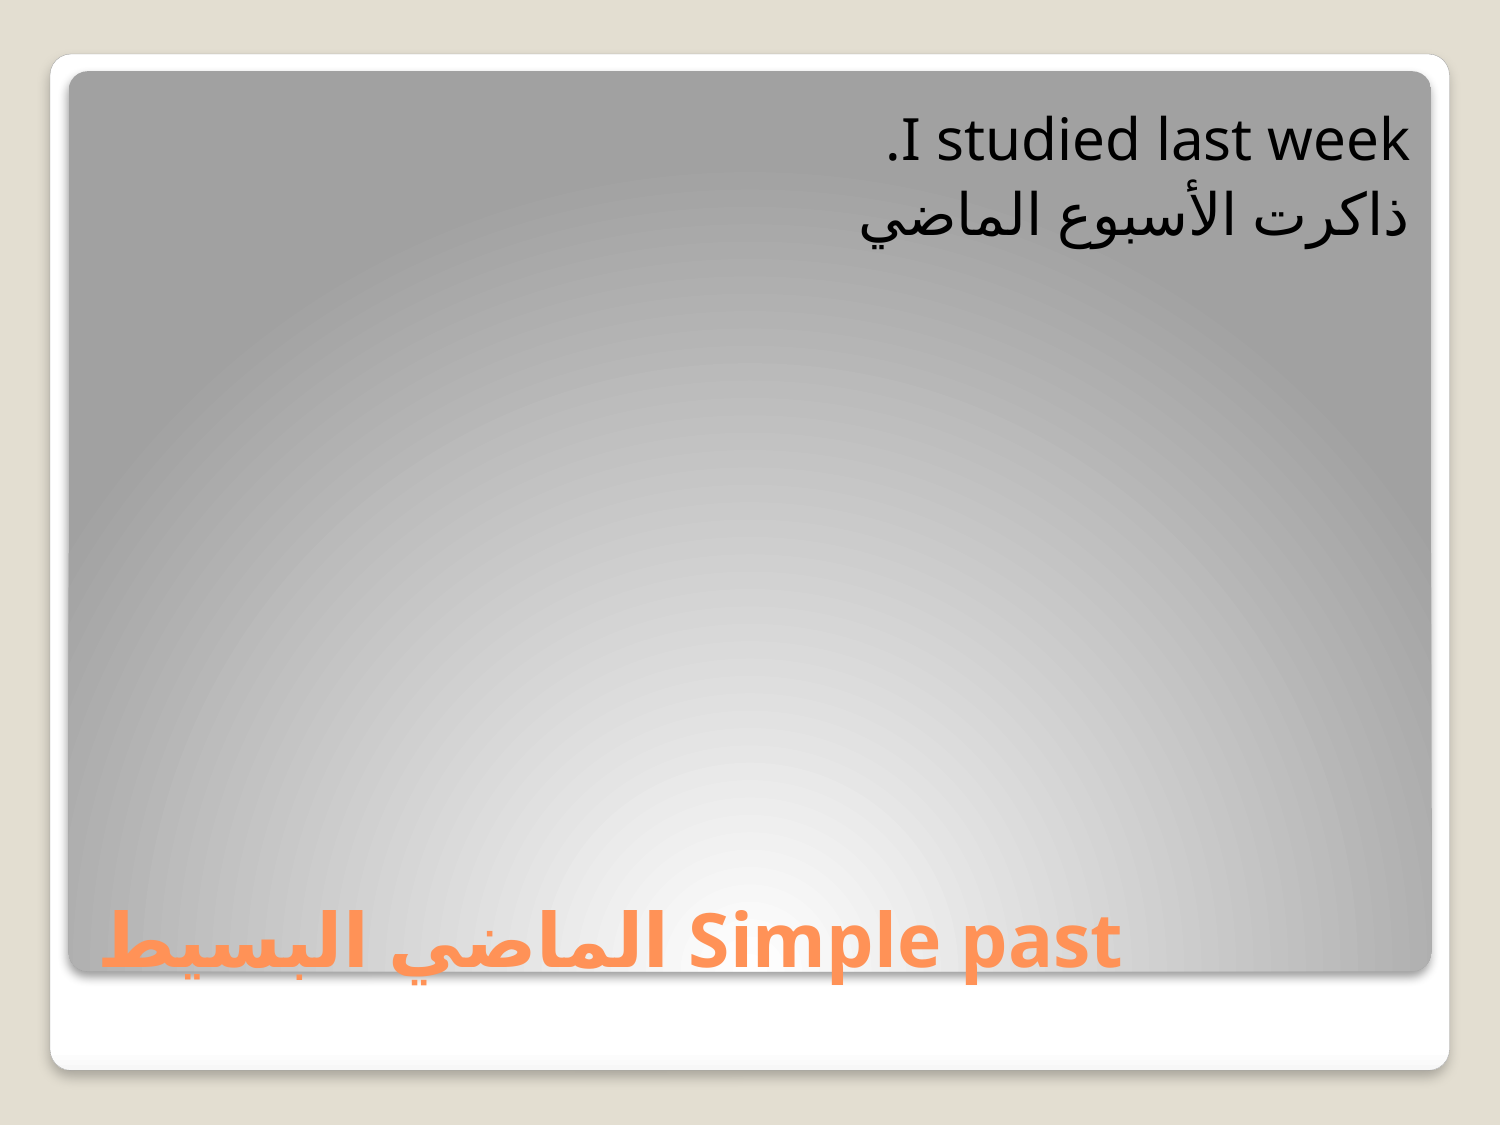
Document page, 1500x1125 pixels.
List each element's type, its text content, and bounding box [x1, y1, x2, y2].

list I studied last week. ذاكرت الأسبوع الماضي [82, 86, 1425, 774]
title Simple past الماضي البسيط [82, 817, 1425, 990]
